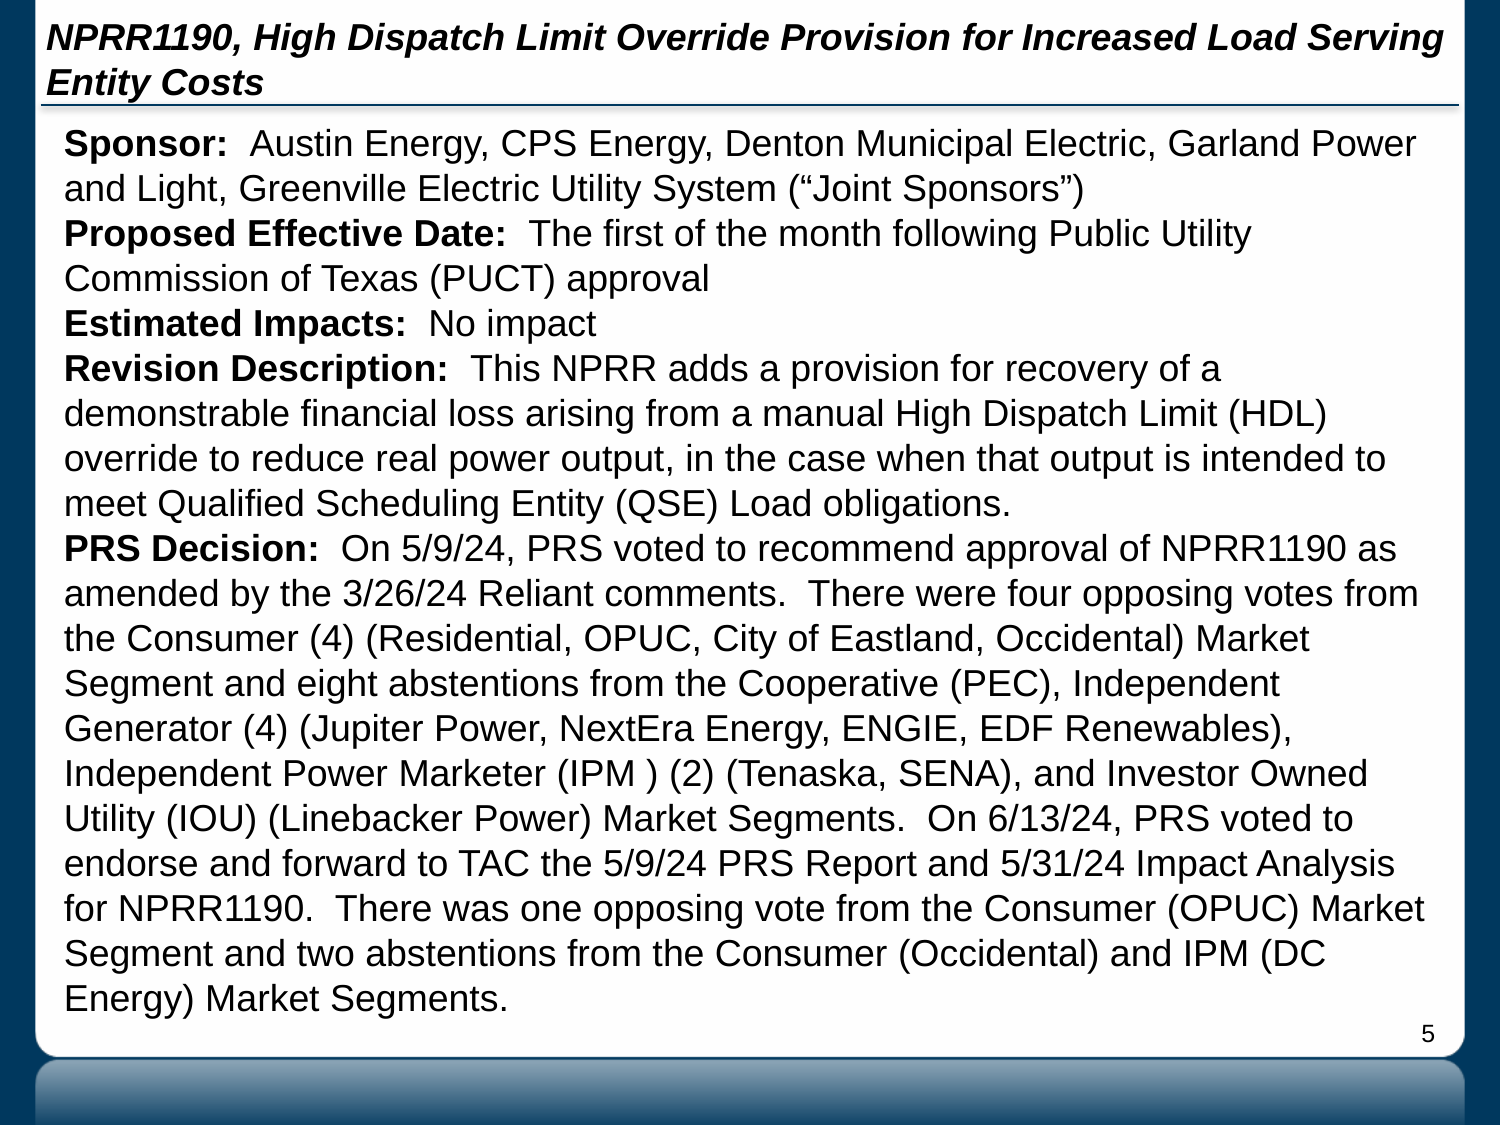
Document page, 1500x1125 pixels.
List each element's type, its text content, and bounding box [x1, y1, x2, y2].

picture [35, 0, 1465, 1125]
text_box Sponsor: Austin Energy, CPS Energy, Denton Municipal Electric, Garland Power and Light, Greenville Electric Utility System (“Joint Sponsors”) Proposed Effective Date: The first of the month following Public Utility Commission of Texas (PUCT) approval Estimated Impacts: No impact Revision Description: This NPRR adds a provision for recovery of a demonstrable financial loss arising from a manual High Dispatch Limit (HDL) override to reduce real power output, in the case when that output is intended to meet Qualified Scheduling Entity (QSE) Load obligations. PRS Decision: On 5/9/24, PRS voted to recommend approval of NPRR1190 as amended by the 3/26/24 Reliant comments. There were four opposing votes from the Consumer (4) (Residential, OPUC, City of Eastland, Occidental) Market Segment and eight abstentions from the Cooperative (PEC), Independent Generator (4) (Jupiter Power, NextEra Energy, ENGIE, EDF Renewables), Independent Power Marketer (IPM ) (2) (Tenaska, SENA), and Investor Owned Utility (IOU) (Linebacker Power) Market Segments. On 6/13/24, PRS voted to endorse and forward to TAC the 5/9/24 PRS Report and 5/31/24 Impact Analysis for NPRR1190. There was one opposing vote from the Consumer (OPUC) Market Segment and two abstentions from the Consumer (Occidental) and IPM (DC Energy) Market Segments. [11, 111, 1444, 1026]
title NPRR1190, High Dispatch Limit Override Provision for Increased Load Serving Entity Costs [31, 20, 1464, 97]
